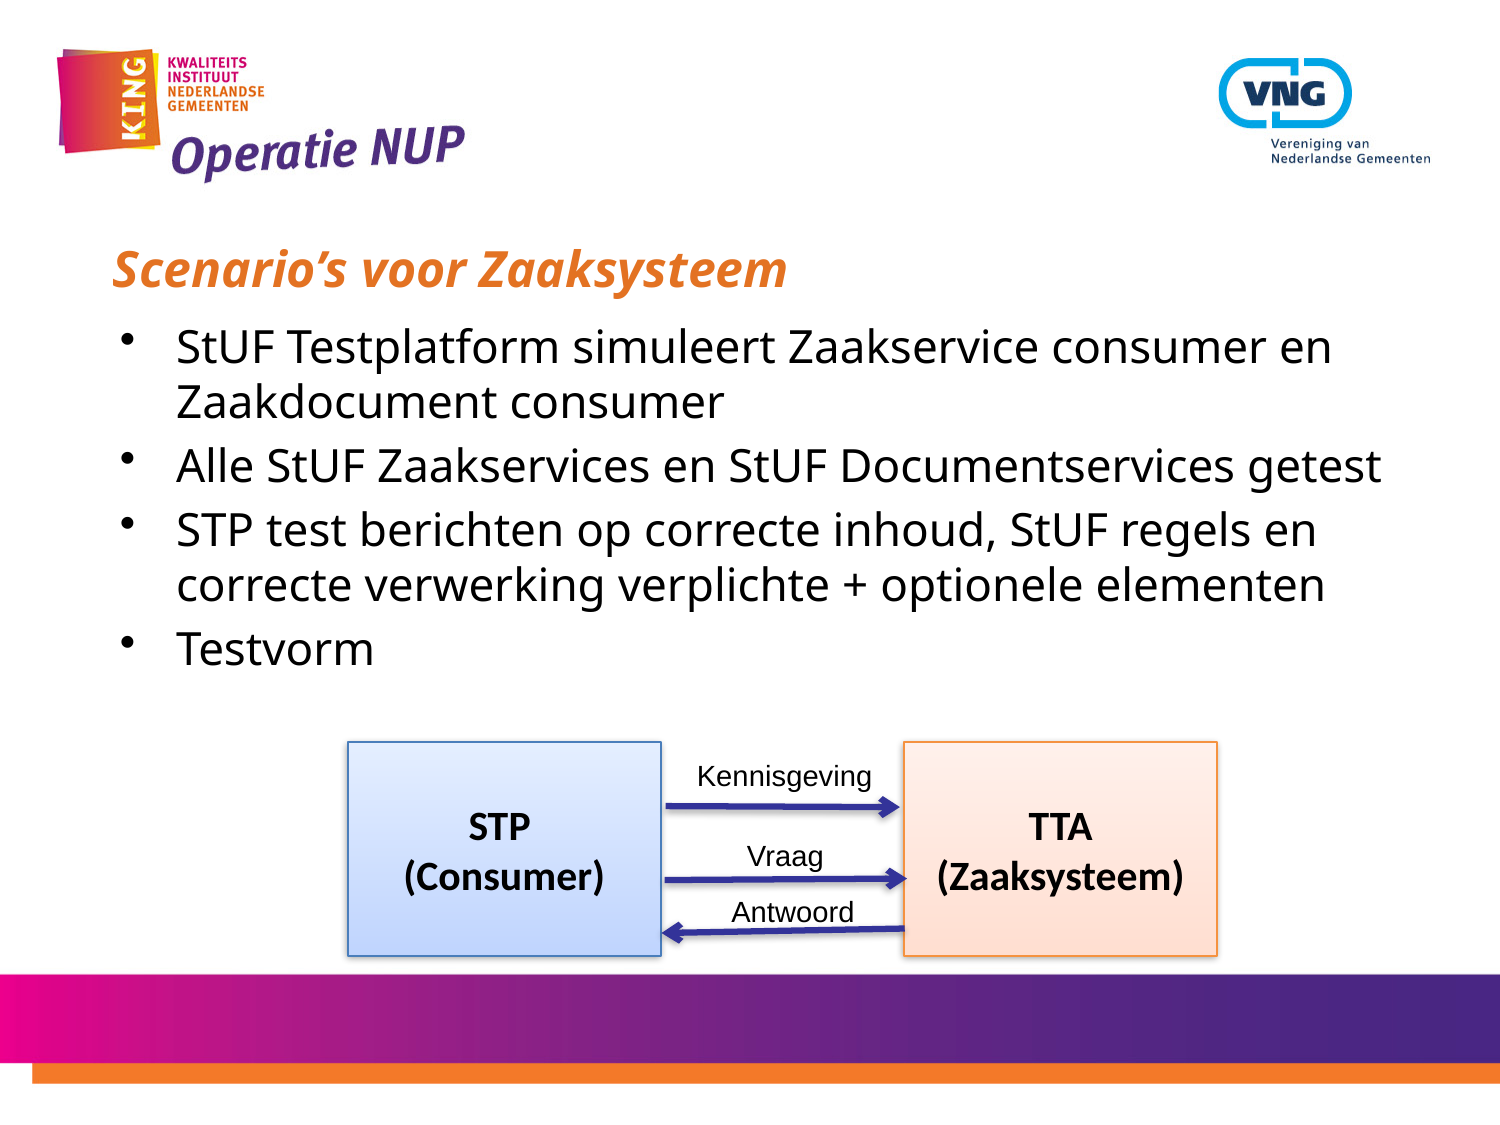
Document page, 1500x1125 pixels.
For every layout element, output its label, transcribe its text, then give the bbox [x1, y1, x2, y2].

list StUF Testplatform simuleert Zaakservice consumer en Zaakdocument consumer Alle StUF Zaakservices en StUF Documentservices getest STP test berichten op correcte inhoud, StUF regels en correcte verwerking verplichte + optionele elementen Testvorm [104, 309, 1500, 1090]
text_box STP (Consumer) [347, 741, 661, 956]
text_box TTA (Zaaksysteem) [904, 741, 1217, 956]
text_box Vraag [732, 829, 839, 876]
title Scenario’s voor Zaaksysteem [97, 202, 1352, 334]
picture [0, 0, 1500, 1125]
text_box Antwoord [716, 890, 870, 926]
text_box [661, 928, 905, 934]
text_box Kennisgeving [682, 749, 888, 800]
